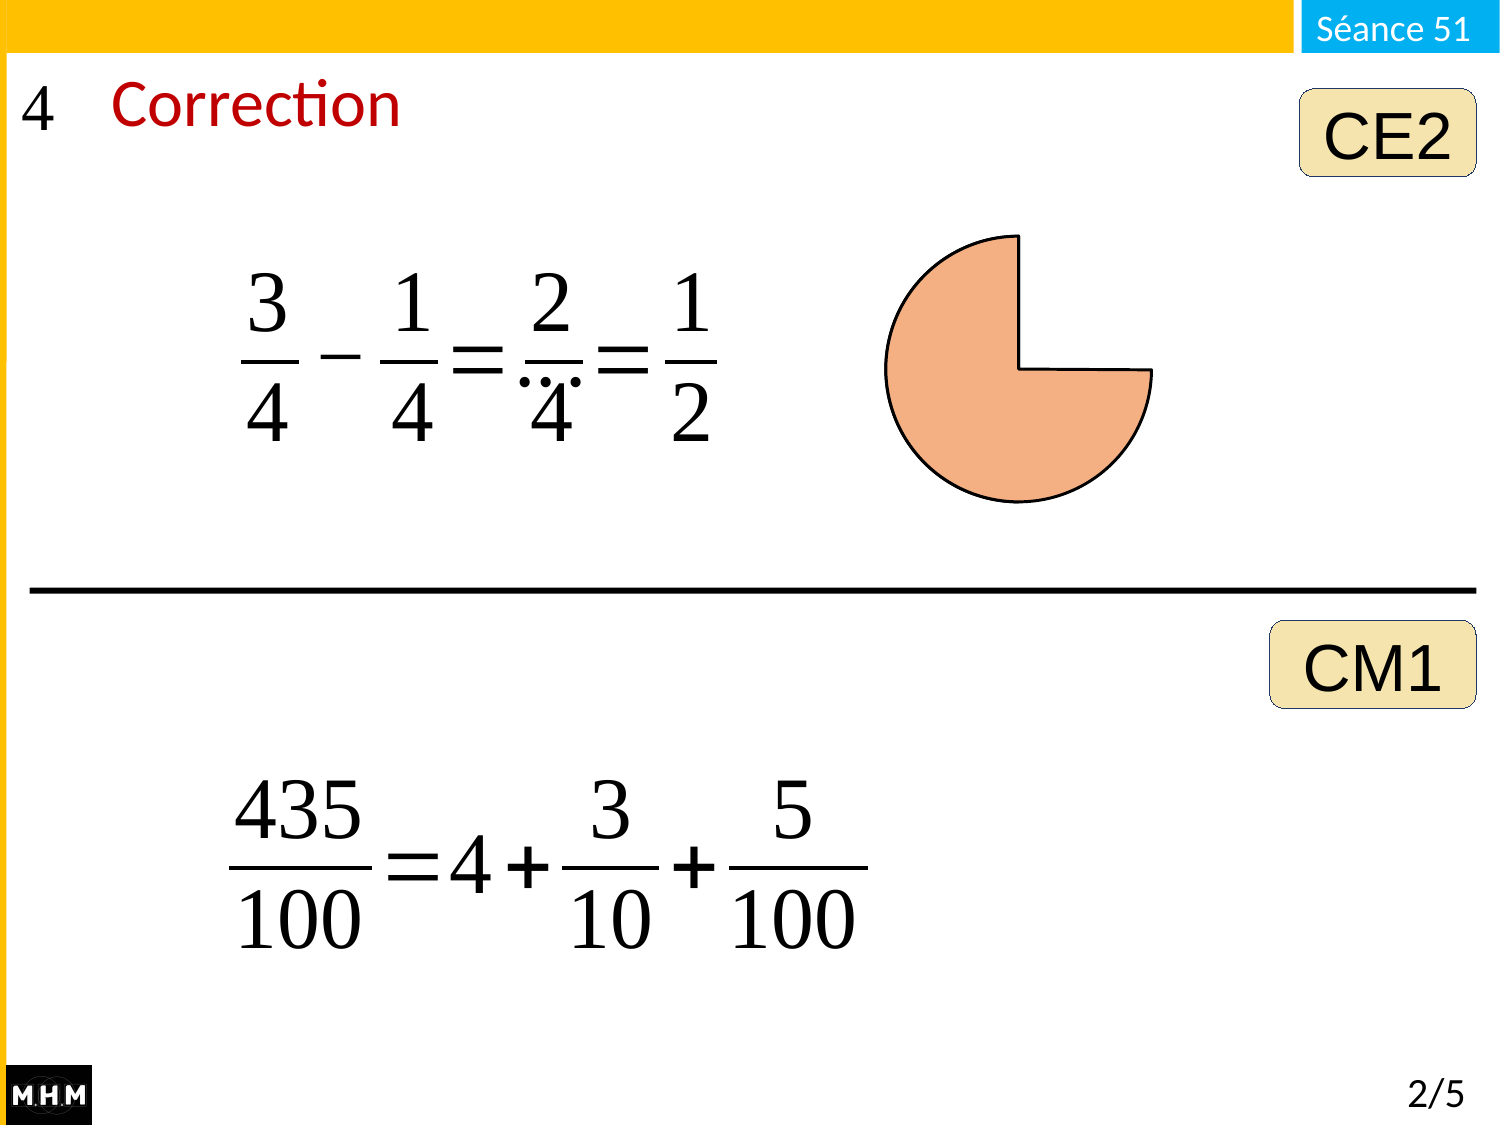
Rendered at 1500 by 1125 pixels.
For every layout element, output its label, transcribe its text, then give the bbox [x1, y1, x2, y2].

text_box [885, 236, 1152, 502]
list 2/5 [1373, 1064, 1500, 1125]
text_box CM1 [1269, 620, 1477, 709]
picture [6, 1065, 92, 1125]
text_box CE2 [1299, 88, 1477, 177]
text_box Correction [96, 60, 480, 149]
